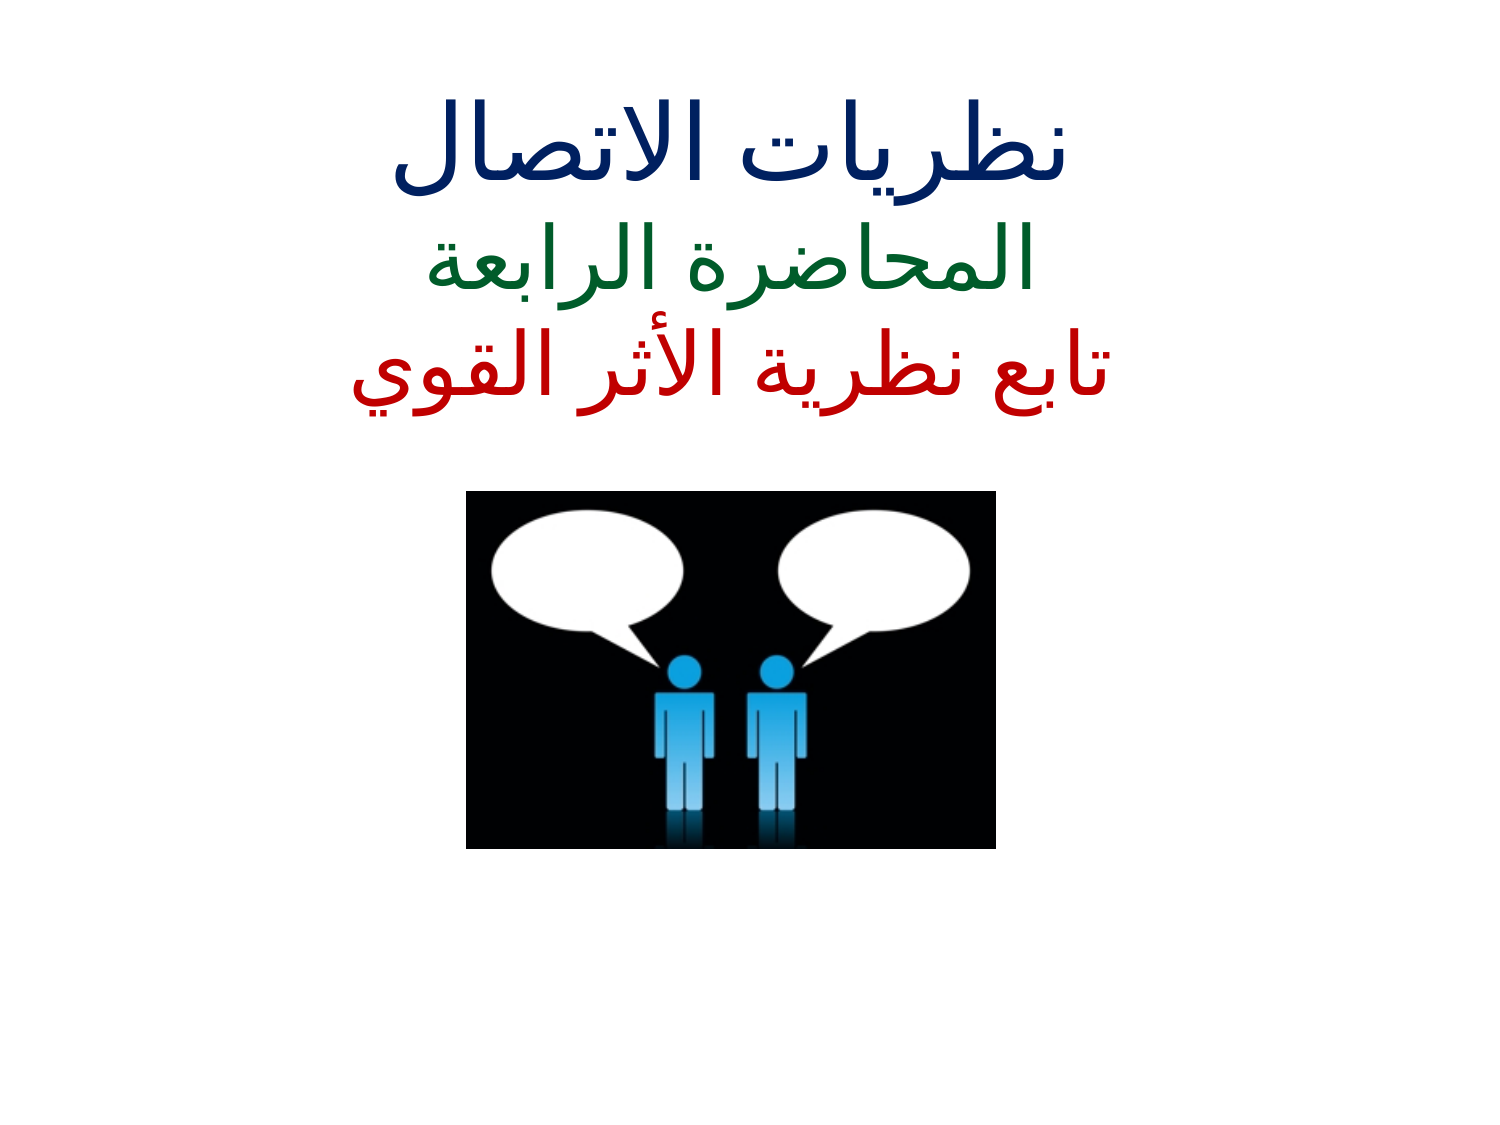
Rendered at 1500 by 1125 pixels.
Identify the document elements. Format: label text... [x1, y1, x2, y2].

picture [466, 491, 996, 849]
title نظريات الاتصال المحاضرة الرابعة تابع نظرية الأثر القوي [93, 66, 1369, 421]
